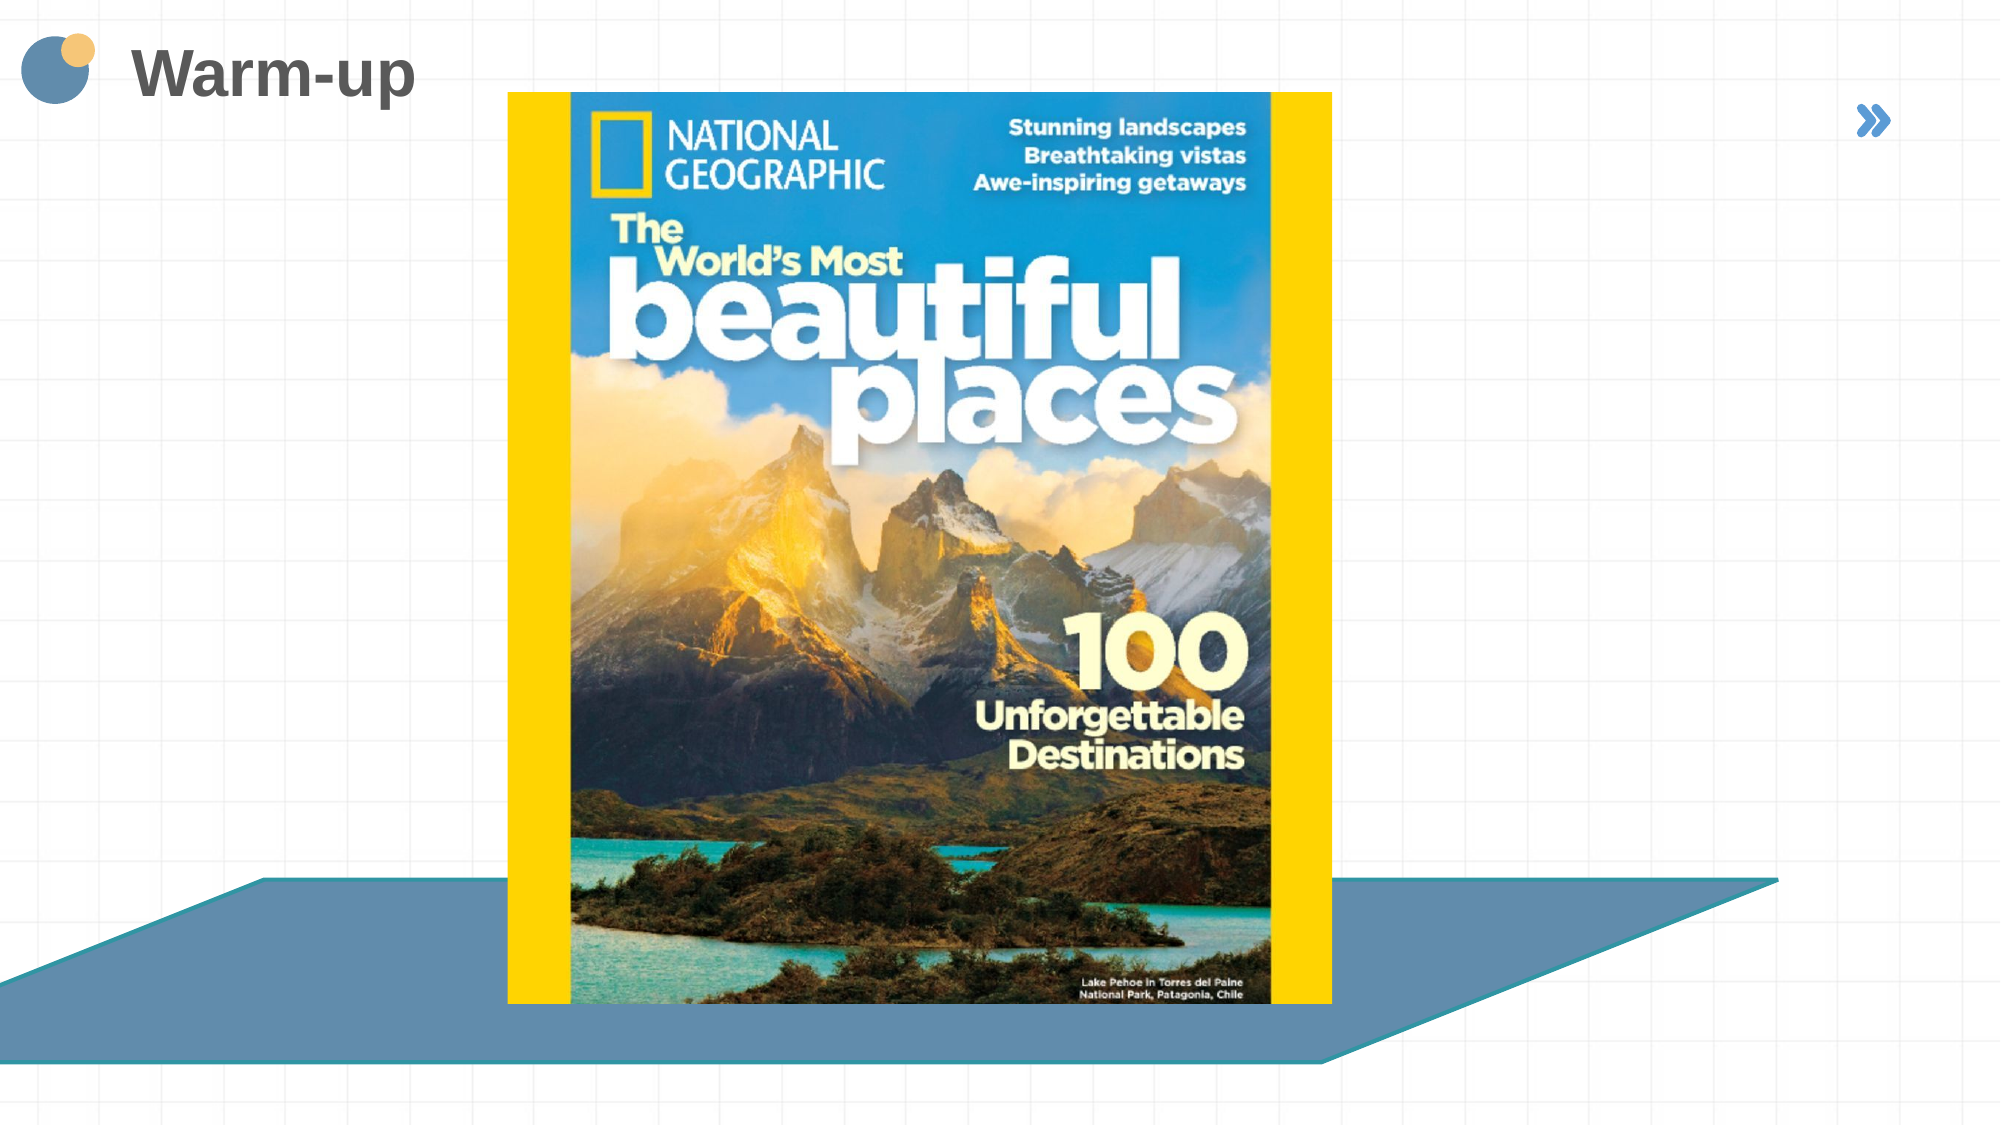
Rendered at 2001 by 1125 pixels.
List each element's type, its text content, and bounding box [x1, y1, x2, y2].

picture [0, 0, 2001, 1125]
text_box [20, 35, 90, 105]
text_box [0, 879, 1779, 1063]
text_box Warm-up [116, 22, 529, 117]
text_box [60, 32, 97, 69]
